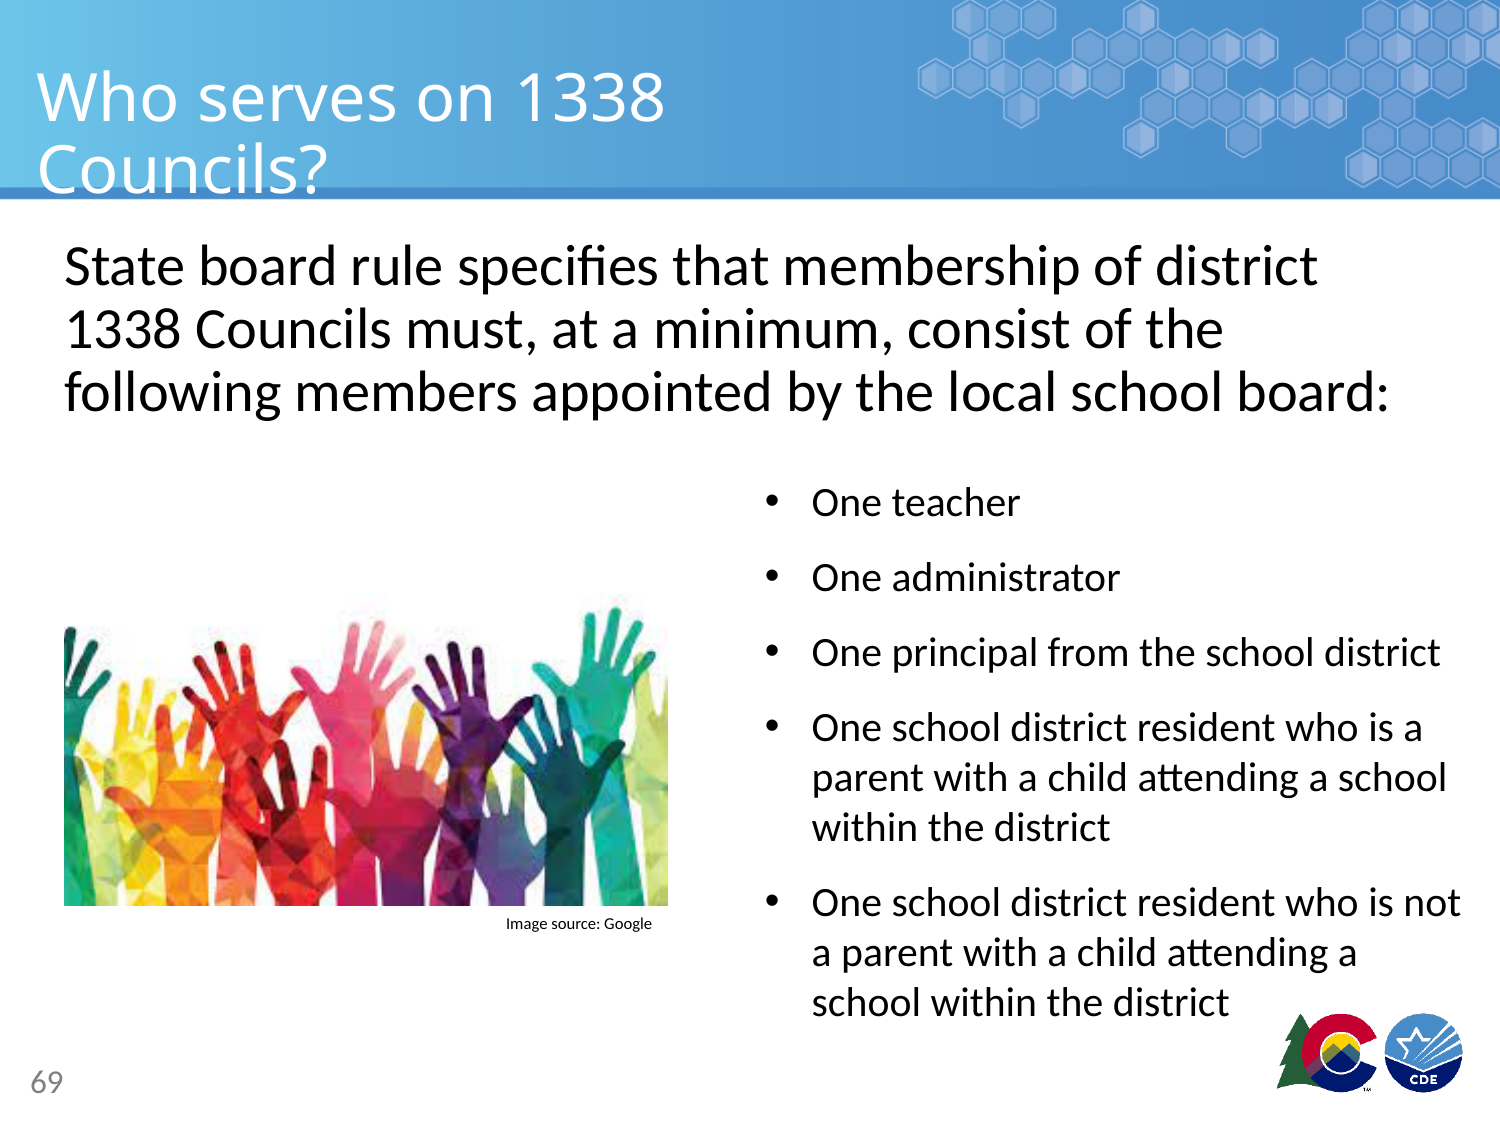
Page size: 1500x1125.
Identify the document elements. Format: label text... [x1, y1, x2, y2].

slide_number 69 [15, 1053, 353, 1114]
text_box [64, 562, 668, 943]
picture [0, 0, 1500, 200]
text_box One teacher One administrator One principal from the school district One school district resident who is a parent with a child attending a school within the district One school district resident who is not a parent with a child attending a school within the district [749, 467, 1481, 1033]
title Who serves on 1338 Councils? [36, 63, 882, 156]
picture [1275, 1033, 1463, 1093]
list State board rule specifies that membership of district 1338 Councils must, at a minimum, consist of the following members appointed by the local school board: [64, 234, 1436, 468]
